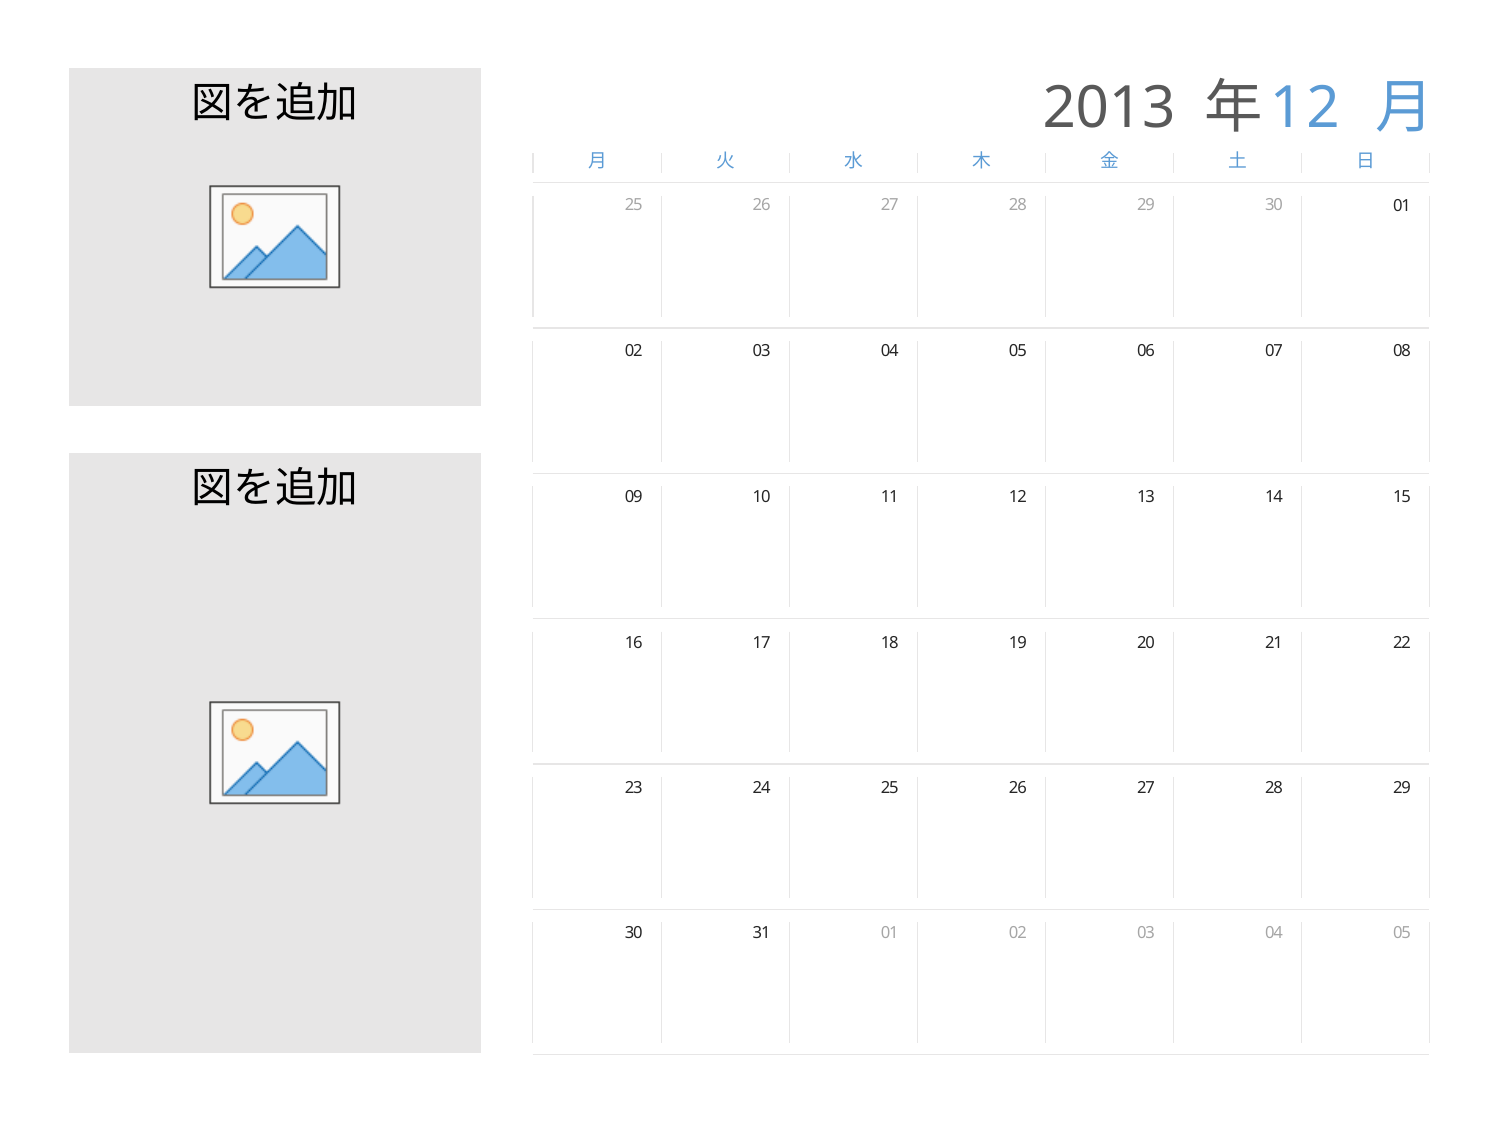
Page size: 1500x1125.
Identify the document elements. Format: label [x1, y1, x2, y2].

picture [68, 453, 482, 1054]
picture [68, 68, 482, 406]
